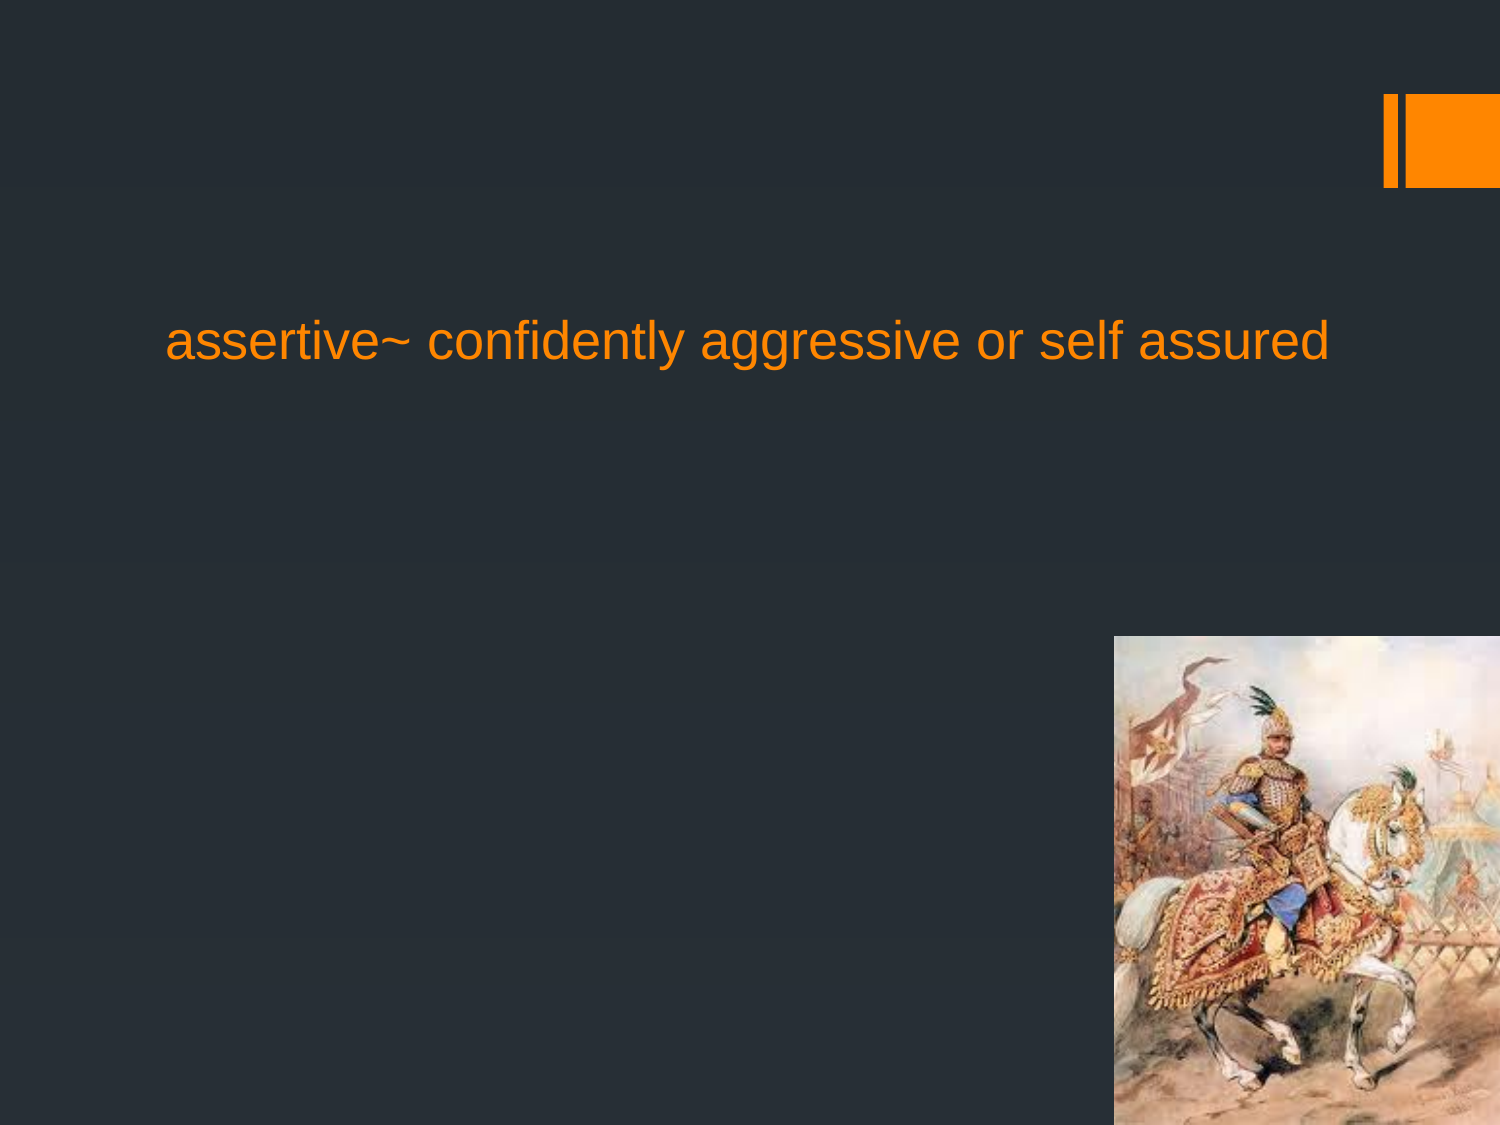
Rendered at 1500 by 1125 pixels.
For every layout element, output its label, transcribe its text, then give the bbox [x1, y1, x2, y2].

title assertive~ confidently aggressive or self assured [150, 253, 1350, 443]
picture [1113, 636, 1500, 1125]
